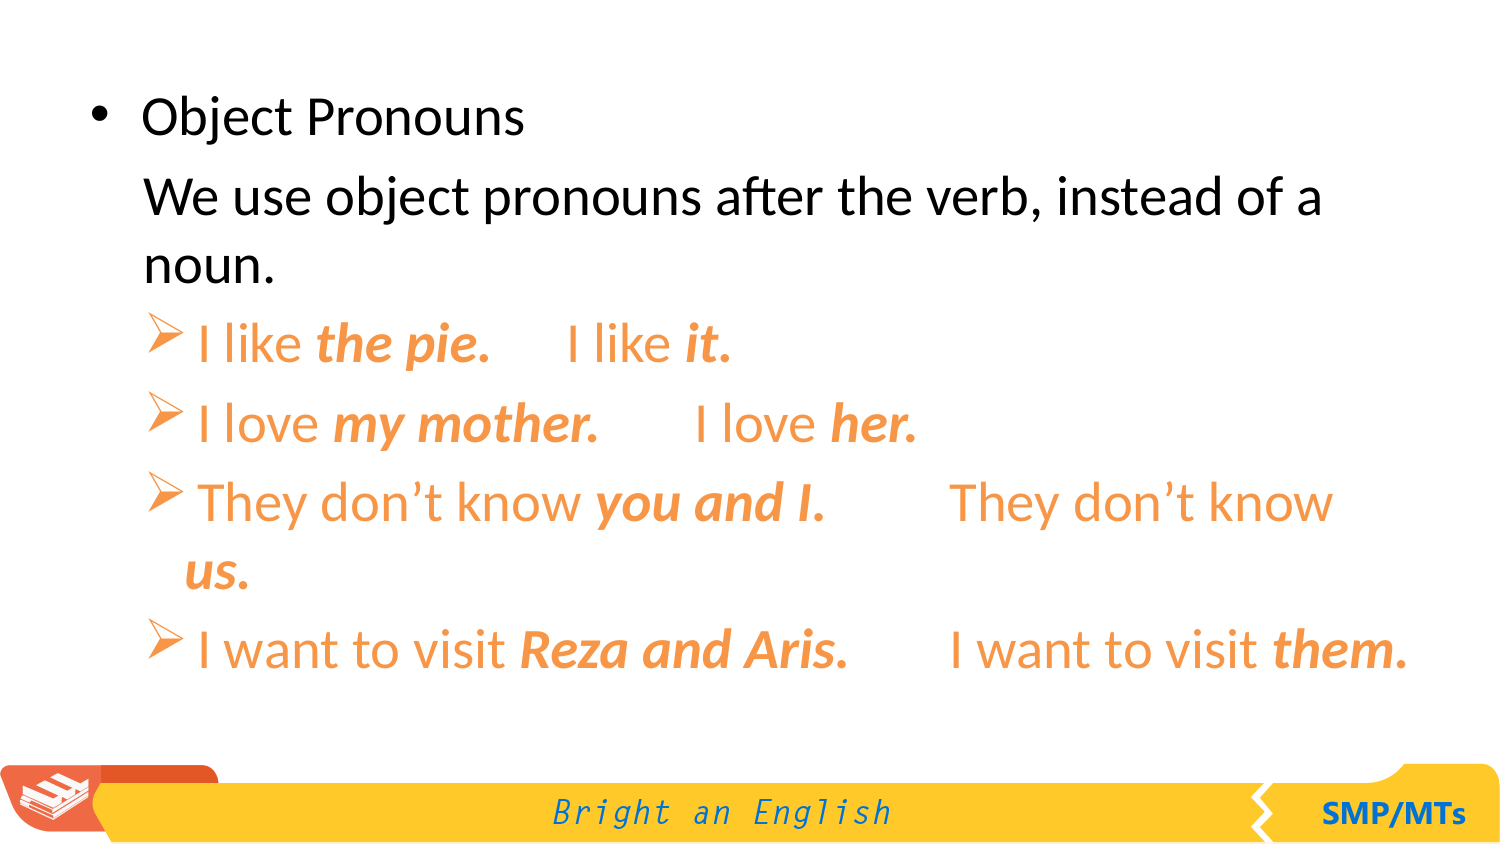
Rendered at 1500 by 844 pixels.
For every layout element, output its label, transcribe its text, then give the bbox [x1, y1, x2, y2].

picture [0, 763, 1500, 844]
text_box Object Pronouns We use object pronouns after the verb, instead of a noun. I like the pie. I like it. I love my mother. I love her. They don’t know you and I. They don’t know us. I want to visit Reza and Aris. I want to visit them. [74, 71, 1425, 760]
